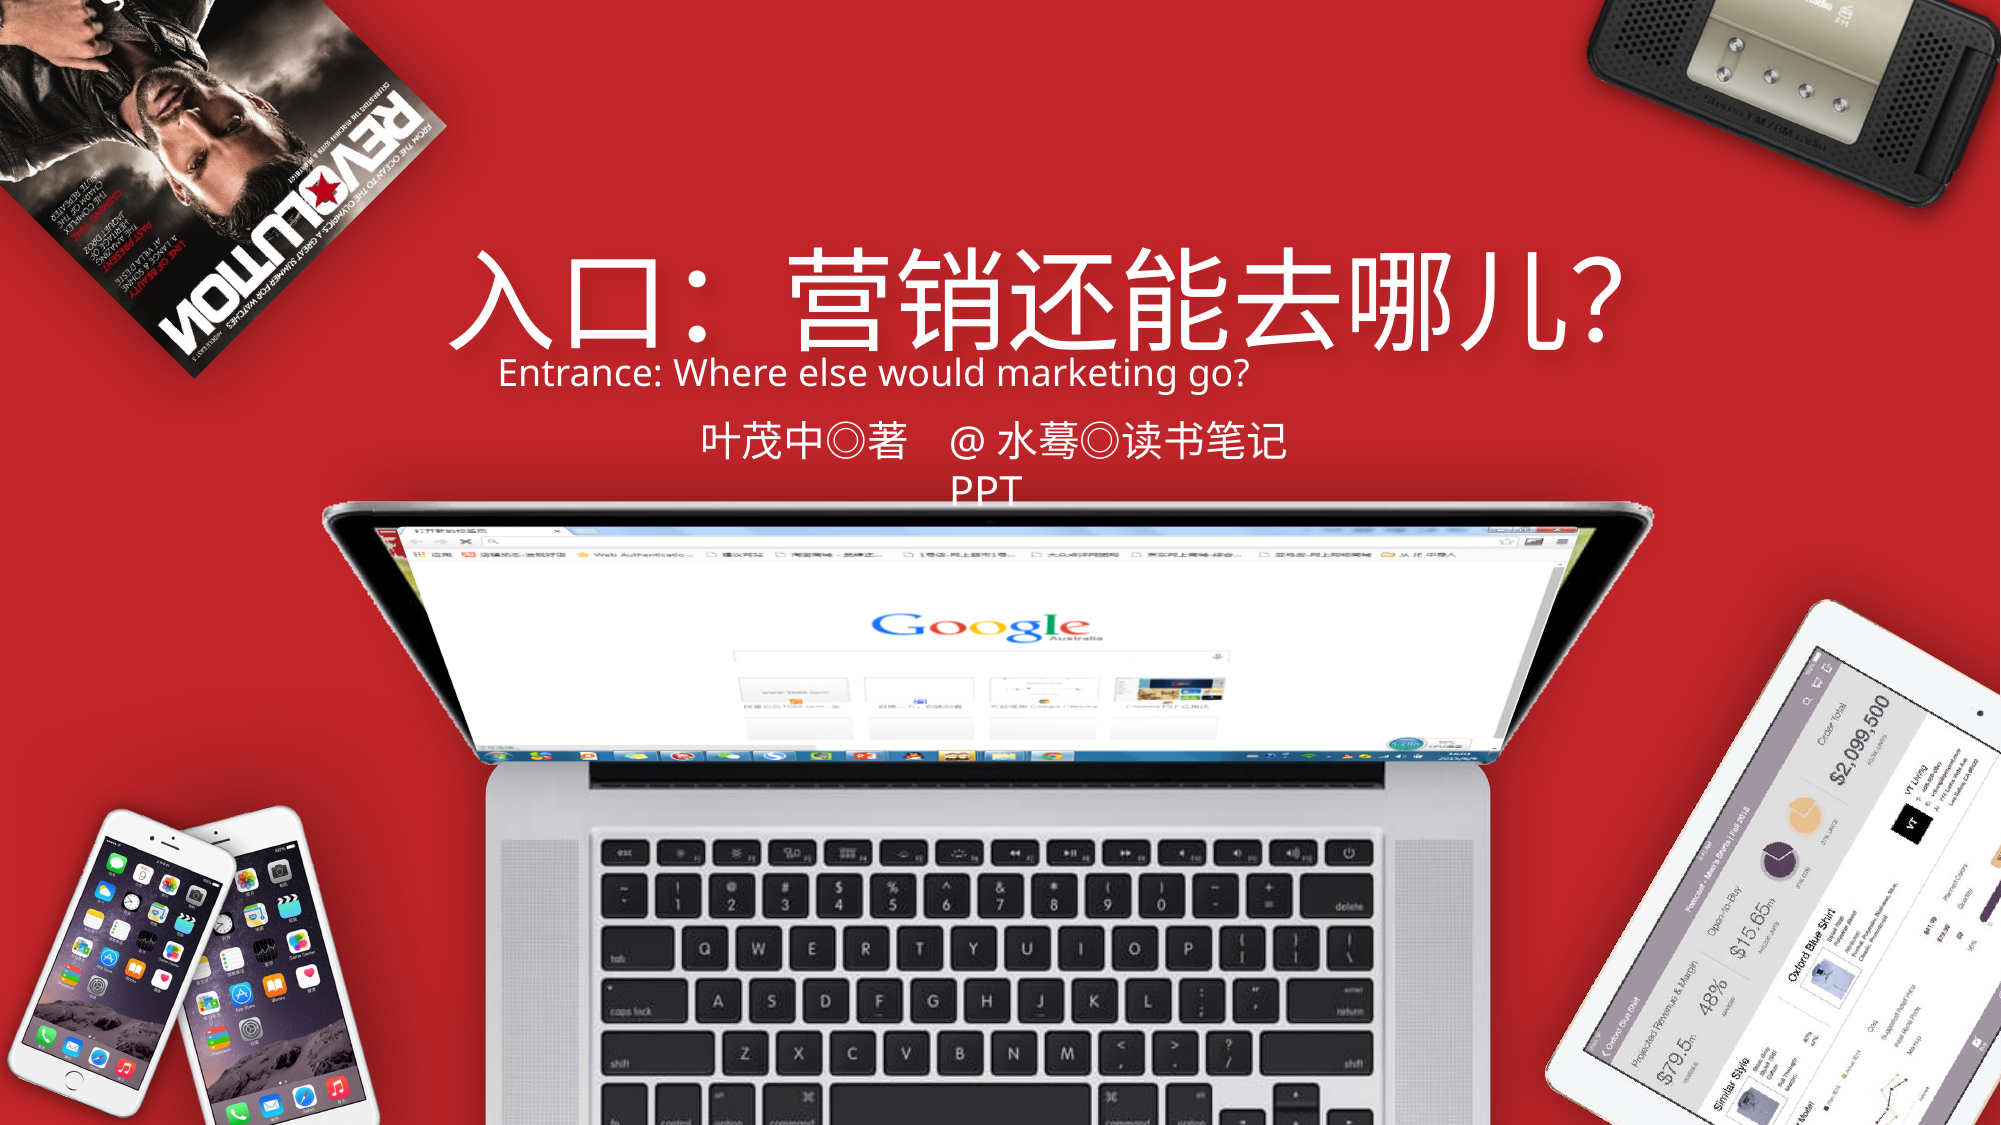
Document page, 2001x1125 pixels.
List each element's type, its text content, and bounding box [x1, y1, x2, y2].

picture [0, 784, 372, 1125]
text_box 叶茂中◎著 [685, 407, 940, 473]
picture [321, 500, 2001, 1125]
text_box 入口：营销还能去哪儿？ [399, 196, 1616, 373]
text_box @水蓦◎读书笔记PPT [934, 407, 1381, 500]
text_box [372, 501, 1616, 1125]
text_box Entrance: Where else would marketing go? [482, 341, 1469, 402]
picture [0, 0, 427, 358]
picture [1487, 0, 2001, 245]
